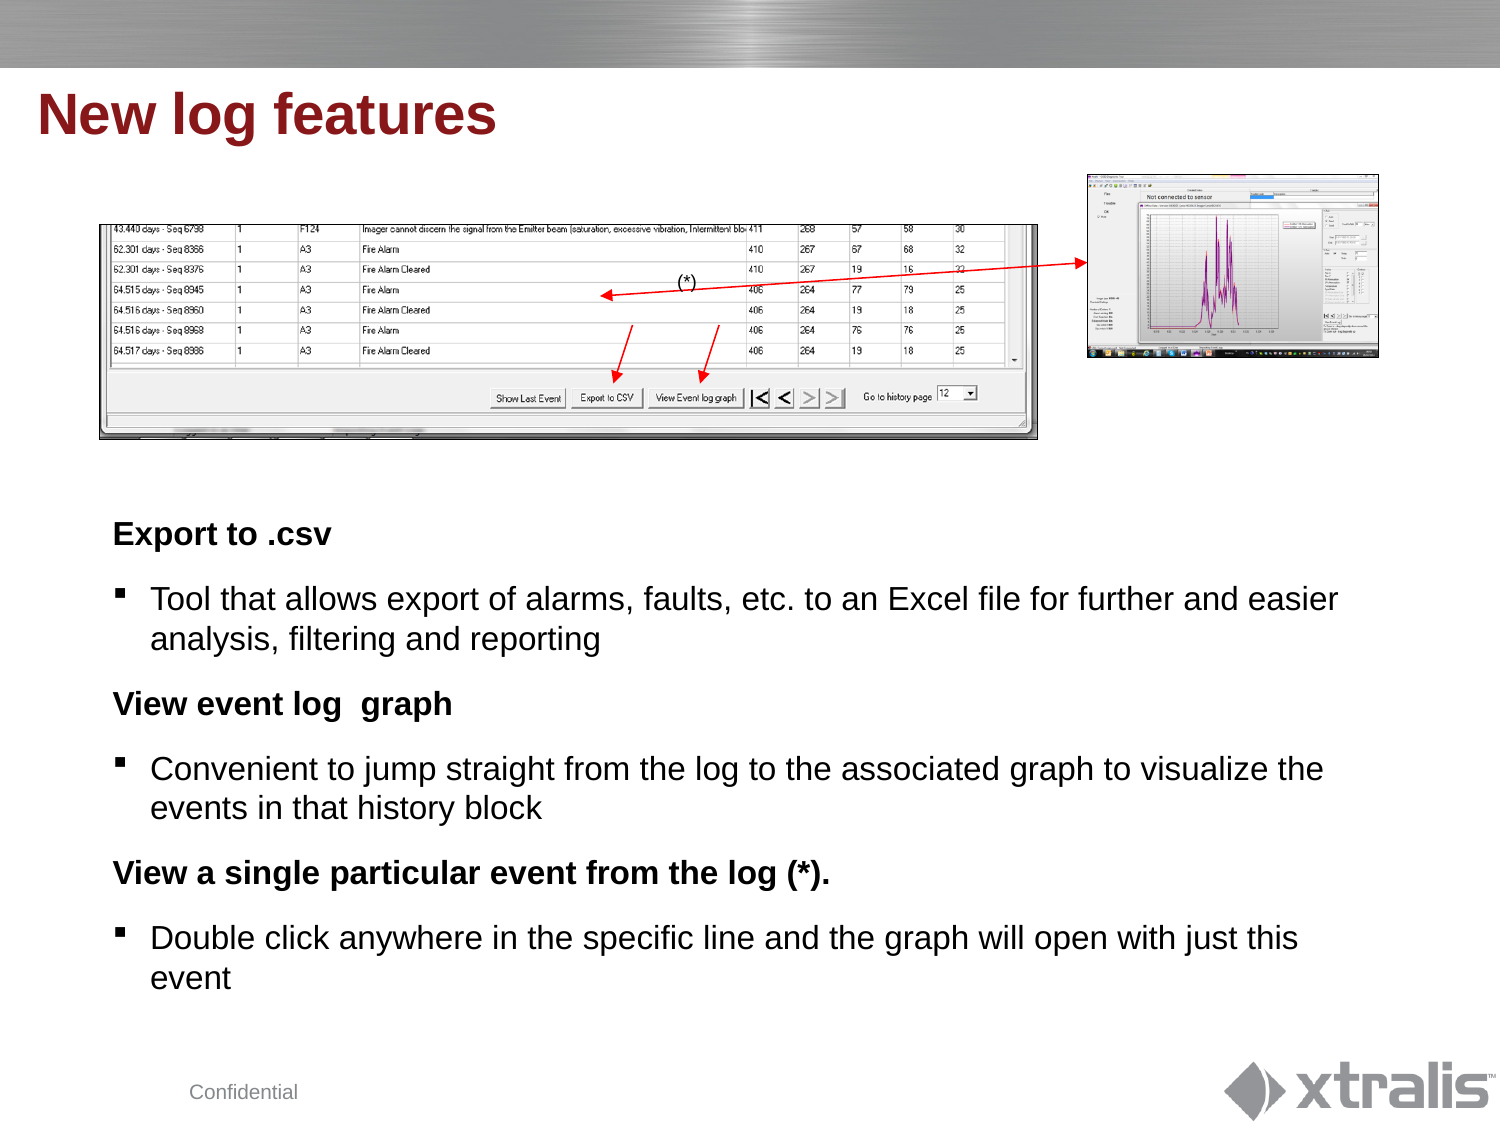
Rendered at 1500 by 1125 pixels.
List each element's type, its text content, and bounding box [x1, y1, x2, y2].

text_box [99, 174, 1380, 441]
picture [0, 0, 1500, 68]
picture [1218, 1057, 1500, 1125]
footer Confidential [0, 1057, 488, 1125]
title New log features [37, 87, 1463, 200]
list Export to .csv Tool that allows export of alarms, faults, etc. to an Excel file for further and easier analysis, filtering and reporting View event log graph Convenient to jump straight from the log to the associated graph to visualize the events in that history block View a single particular event from the log (*). Double click anywhere in the specific line and the graph will open with just this event [112, 512, 1388, 1025]
